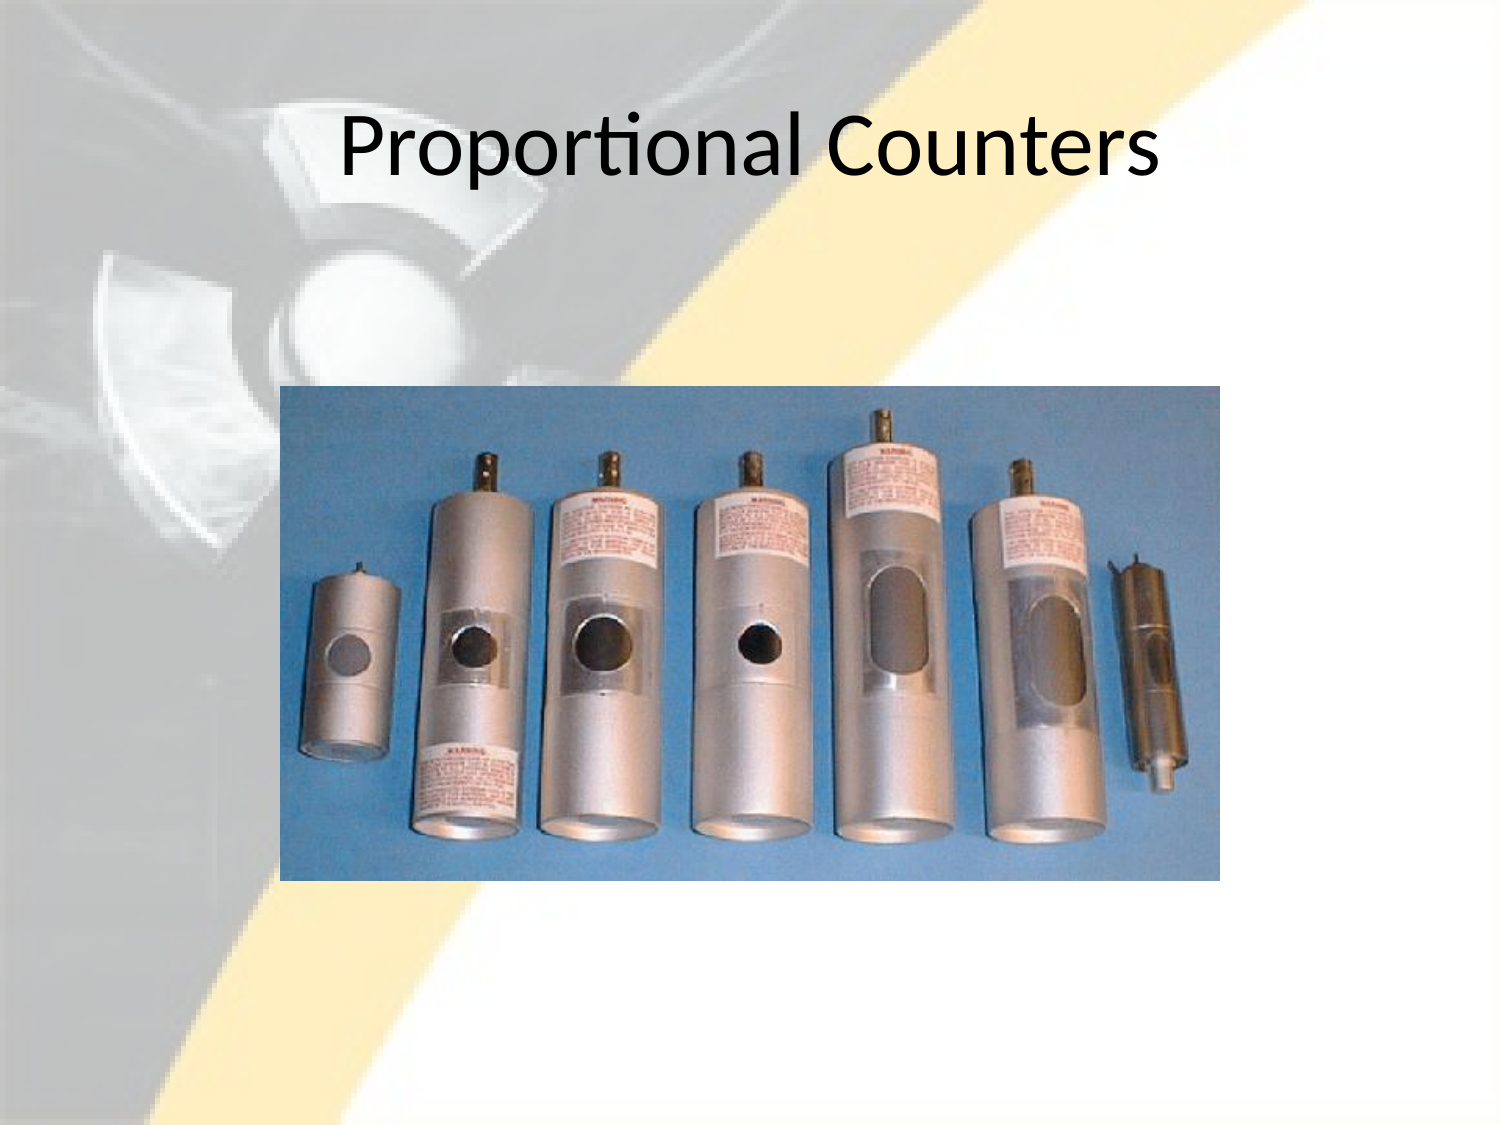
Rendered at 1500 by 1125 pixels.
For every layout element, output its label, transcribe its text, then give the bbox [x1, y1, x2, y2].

title Proportional Counters [75, 45, 1425, 233]
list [280, 386, 1220, 881]
